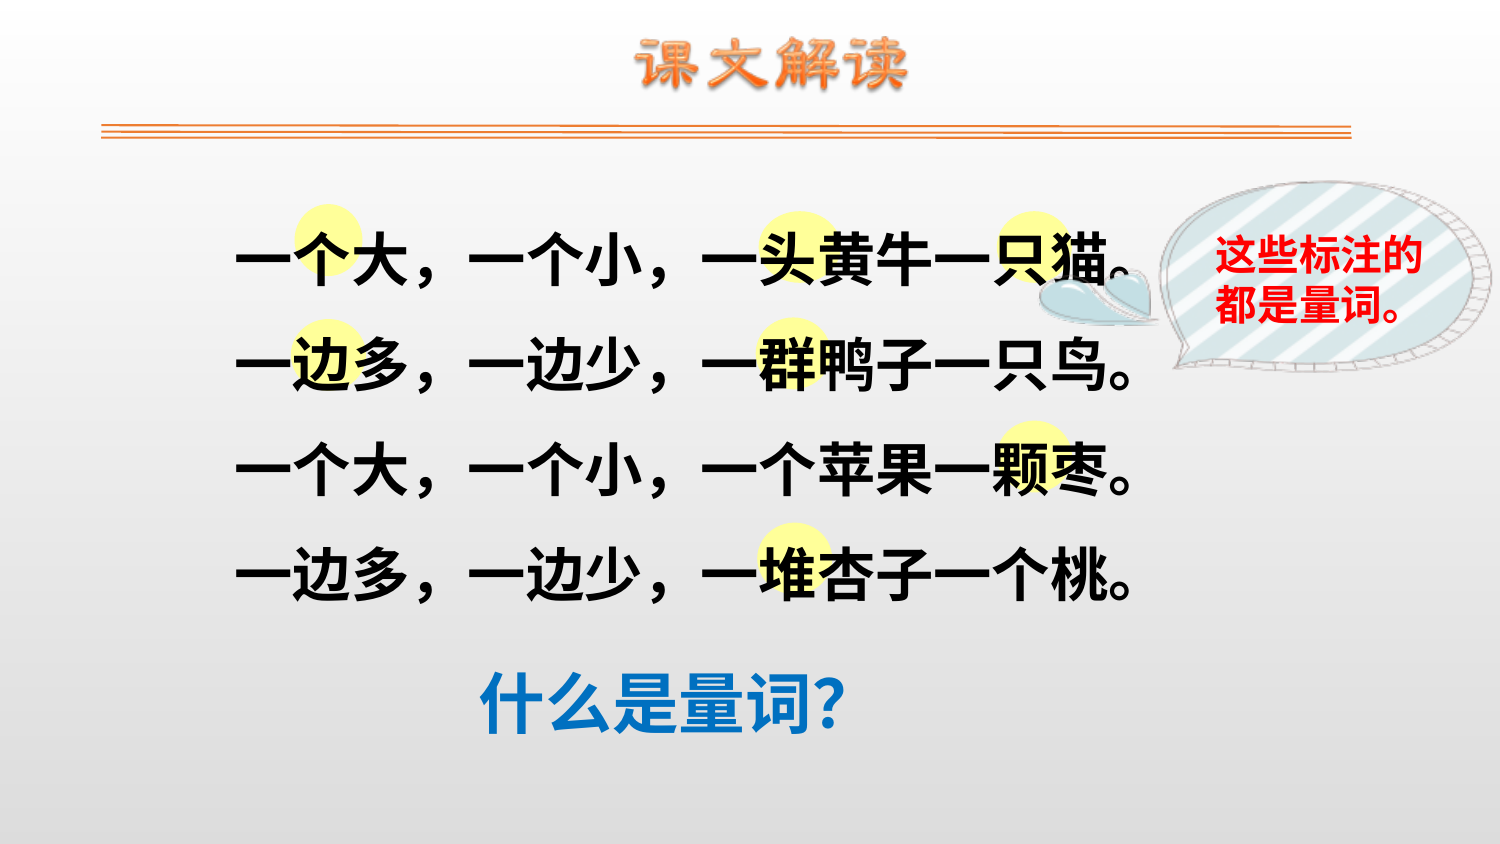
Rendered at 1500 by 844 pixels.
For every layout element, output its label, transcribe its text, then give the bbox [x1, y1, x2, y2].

picture [584, 0, 959, 115]
picture [1021, 176, 1500, 390]
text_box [101, 125, 1352, 138]
text_box 一个大，一个小，一头黄牛一只猫。 一边多，一边少，一群鸭子一只鸟。 一个大，一个小，一个苹果一颗枣。 一边多，一边少，一堆杏子一个桃。 [223, 182, 1207, 614]
text_box 什么是量词？ [467, 656, 1022, 748]
